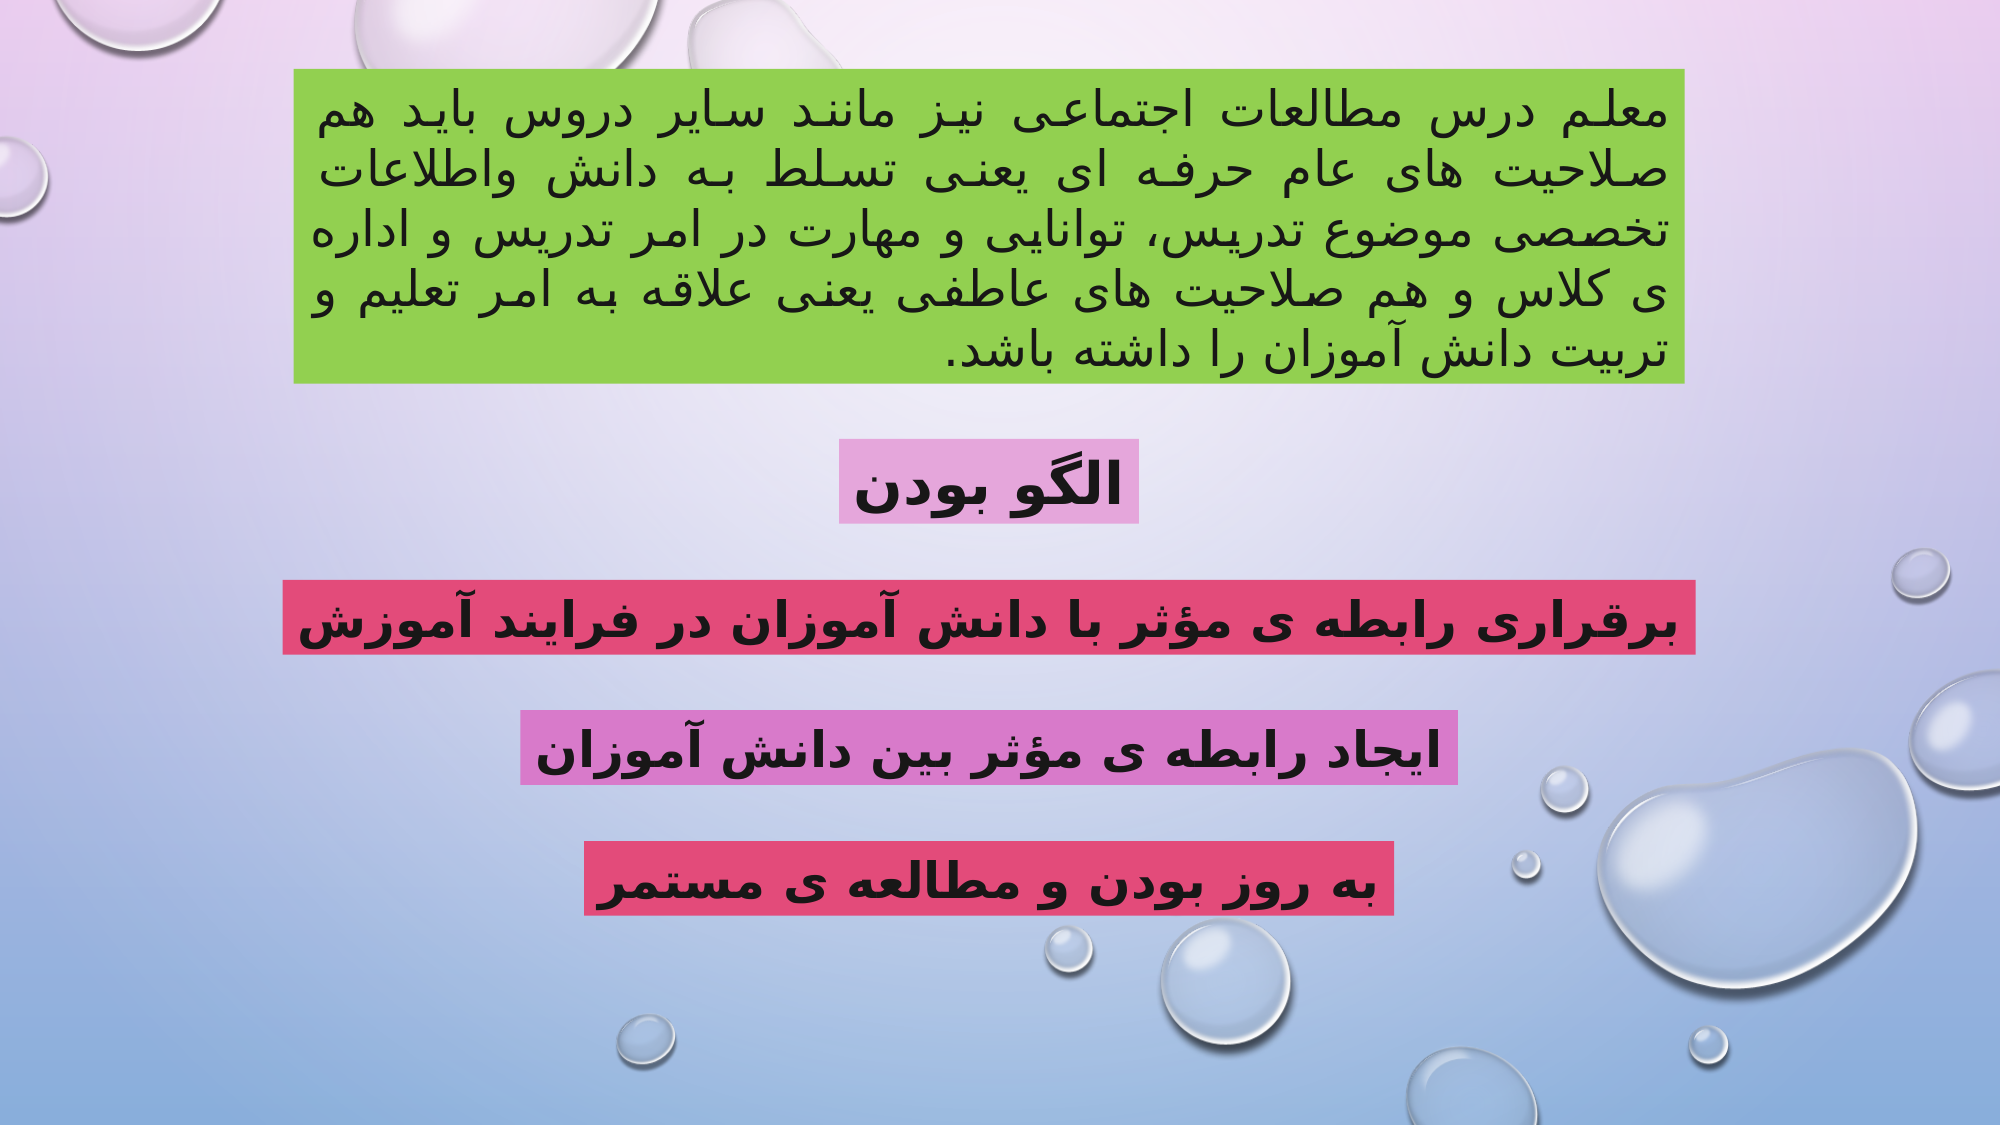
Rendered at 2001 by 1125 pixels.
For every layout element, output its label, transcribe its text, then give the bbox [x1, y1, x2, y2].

text_box الگو بودن [839, 438, 1139, 524]
picture [0, 0, 2000, 1125]
text_box معلم درس مطالعات اجتماعی نيز مانند ساير دروس بايد هم صلاحيت های عام حرفه ای يعنی تسلط به دانش واطلاعات تخصصی موضوع تدريس، توانايی و مهارت در امر تدريس و اداره ی کلاس و هم صلاحيت های عاطفی يعنی علاقه به امر تعليم و تربيت دانش آموزان را داشته باشد. [293, 68, 1685, 384]
text_box ايجاد رابطه ی مؤثر بين دانش آموزان [520, 710, 1458, 785]
text_box برقراری رابطه ی مؤثر با دانش آموزان در فرايند آموزش [282, 579, 1696, 655]
text_box به روز بودن و مطالعه ی مستمر [584, 841, 1395, 916]
